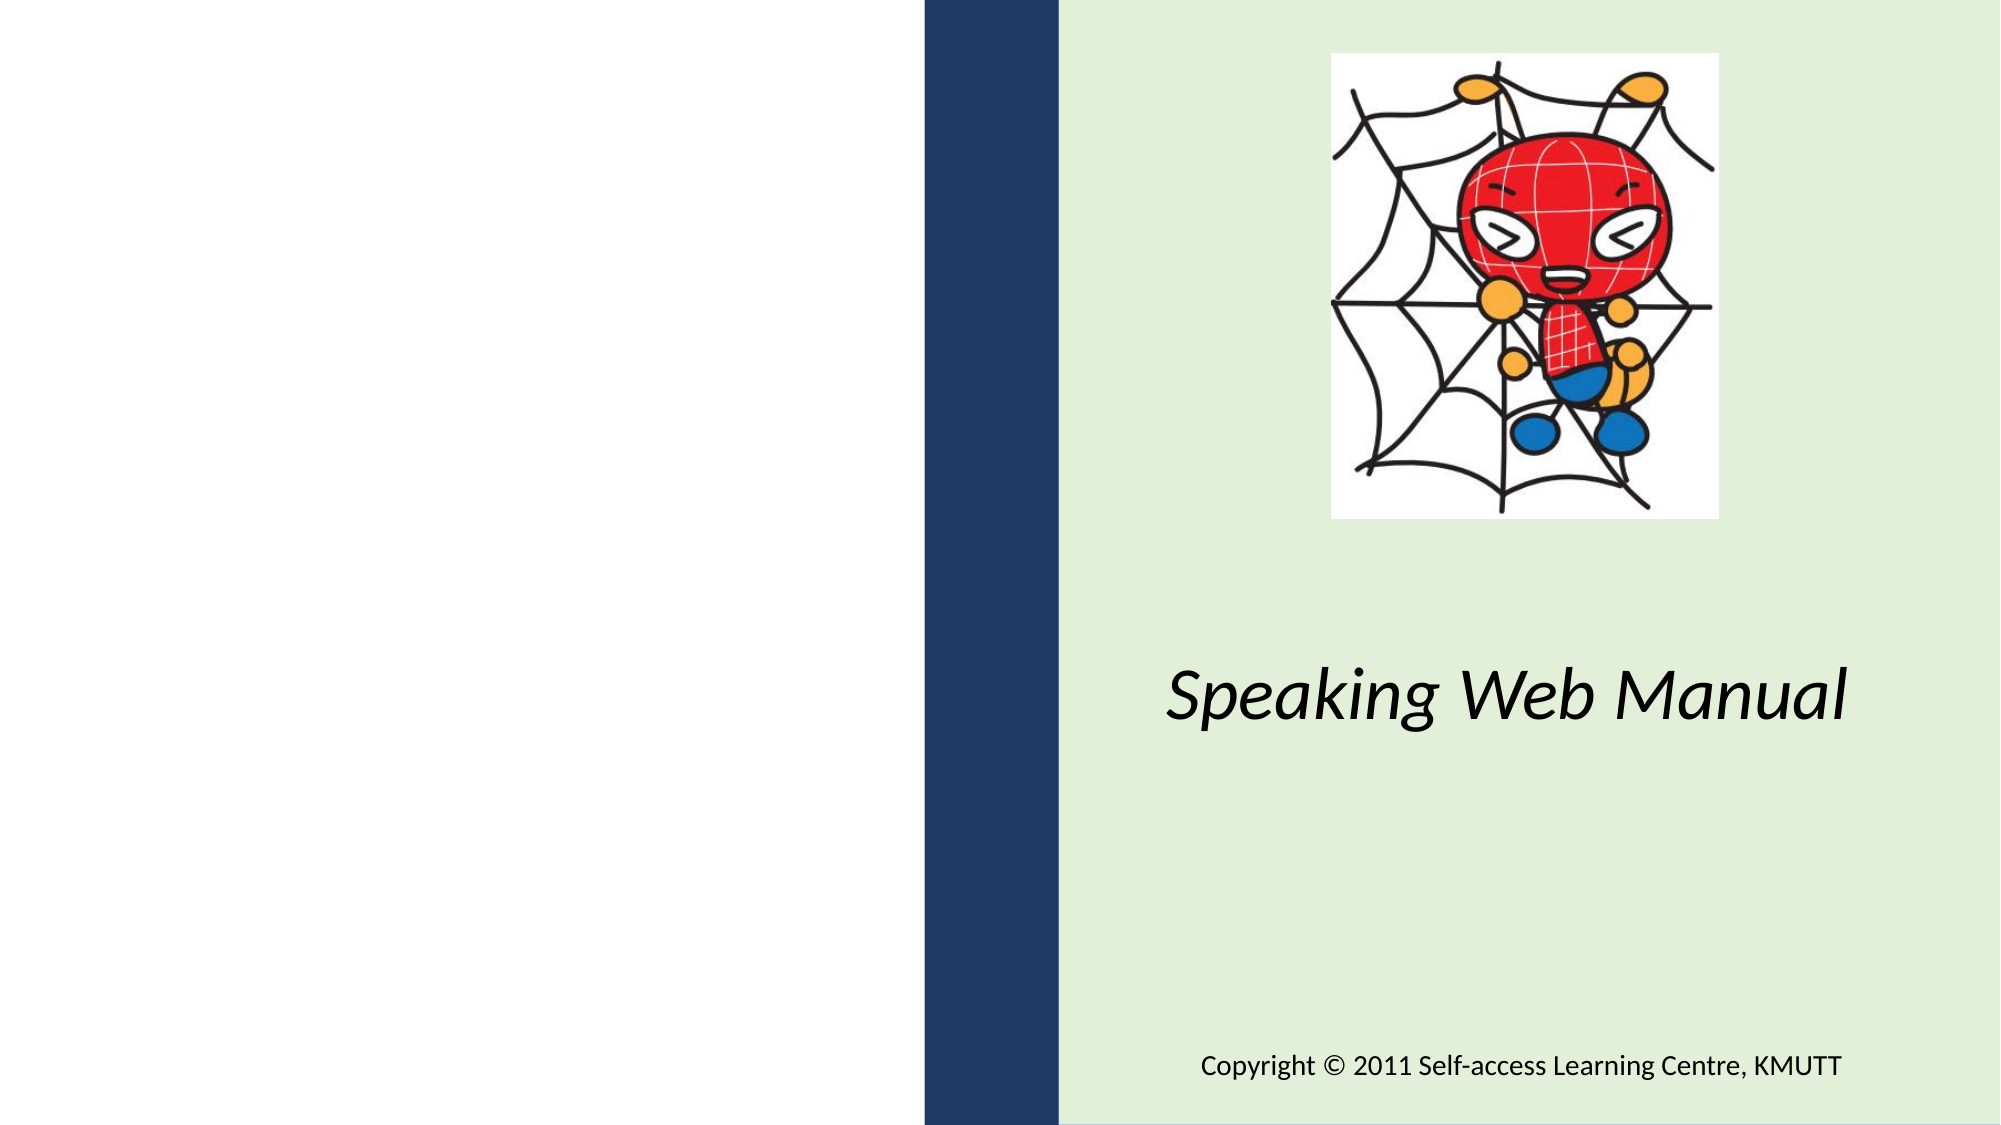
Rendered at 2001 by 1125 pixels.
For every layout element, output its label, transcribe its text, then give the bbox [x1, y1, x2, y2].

picture [1331, 53, 1719, 519]
text_box Speaking Web Manual [1058, 635, 1957, 743]
text_box [1060, 0, 2000, 1125]
text_box [923, 0, 1060, 1125]
text_box Copyright © 2011 Self-access Learning Centre, KMUTT [1184, 1037, 1918, 1090]
